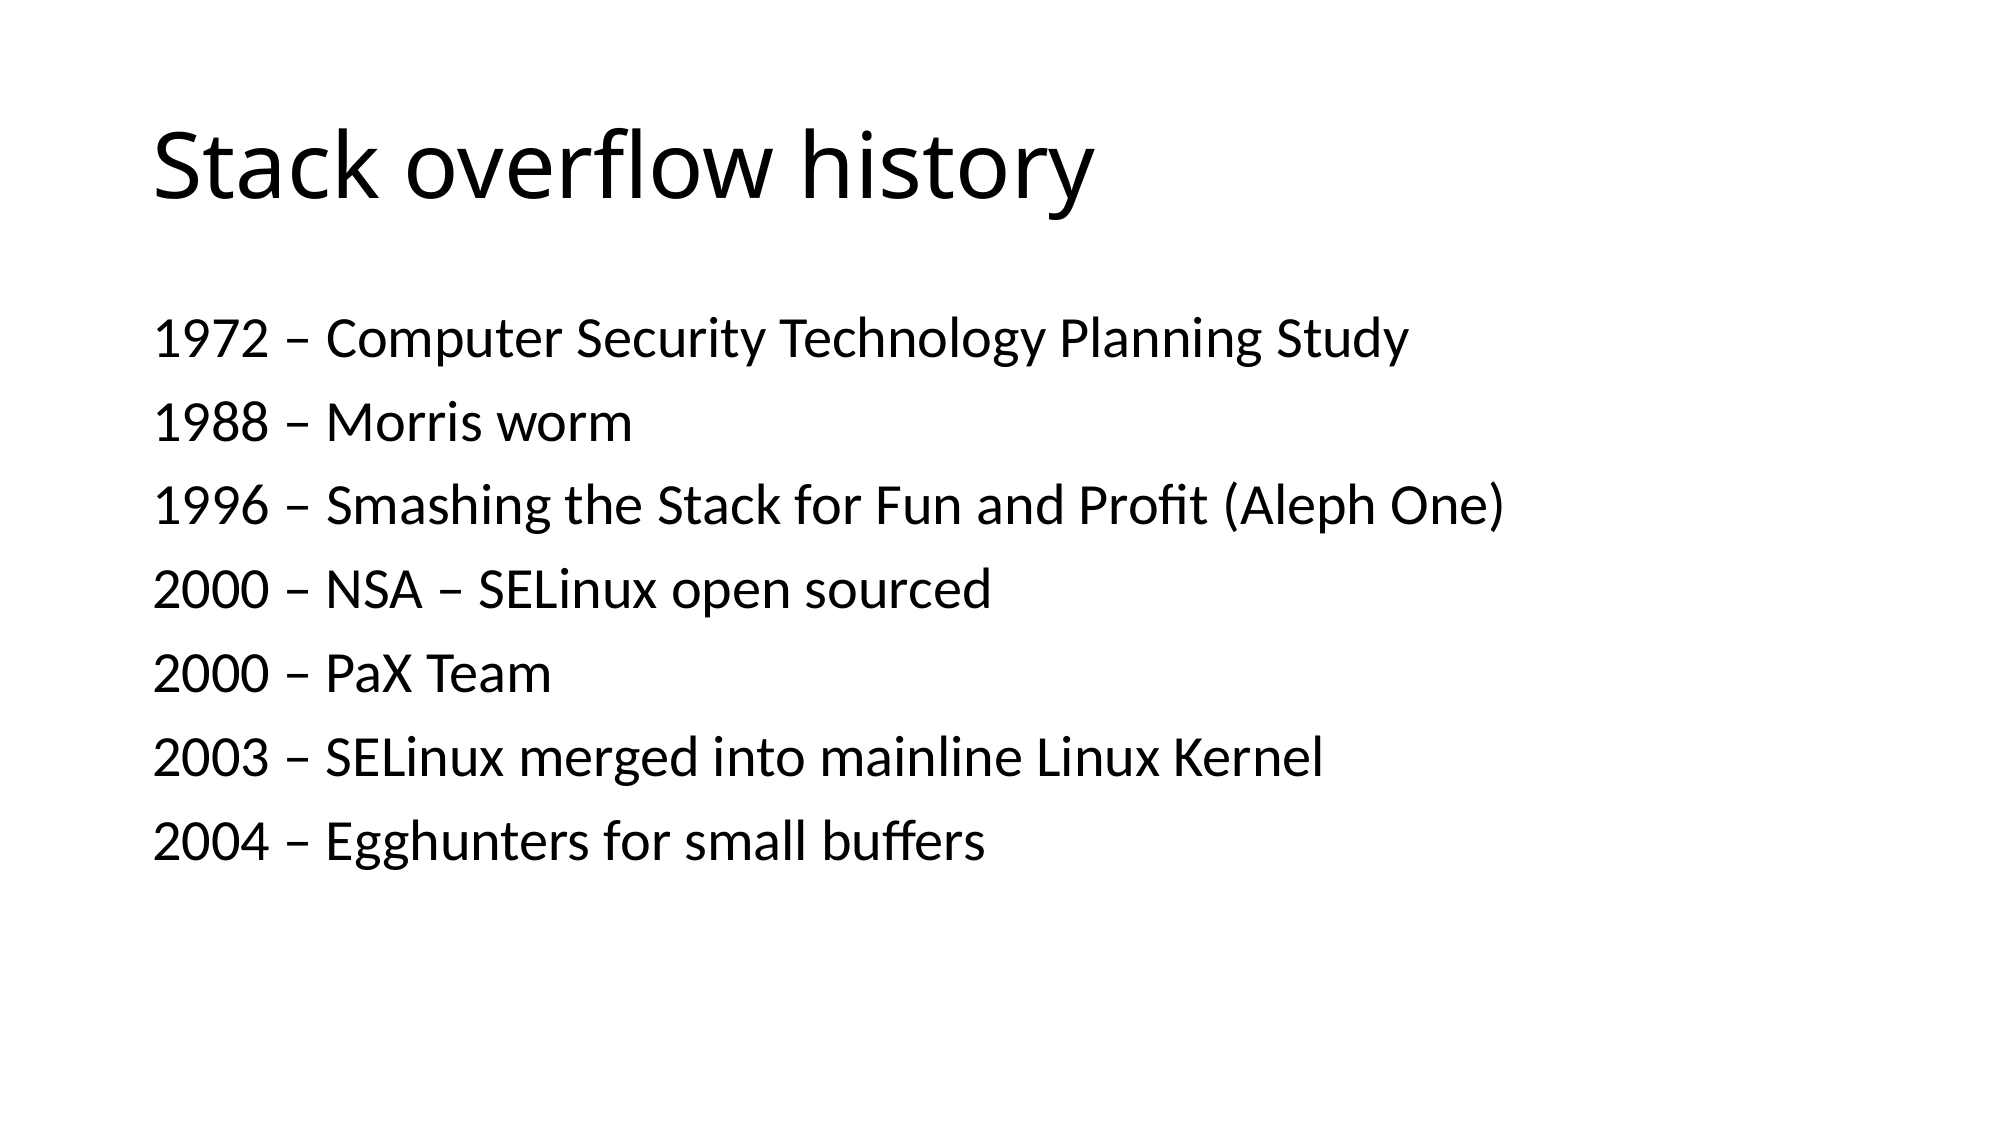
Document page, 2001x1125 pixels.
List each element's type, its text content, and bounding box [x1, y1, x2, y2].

title Stack overflow history [137, 59, 1863, 278]
list 1972 – Computer Security Technology Planning Study 1988 – Morris worm 1996 – Smashing the Stack for Fun and Profit (Aleph One) 2000 – NSA – SELinux open sourced 2000 – PaX Team 2003 – SELinux merged into mainline Linux Kernel 2004 – Egghunters for small buffers [137, 299, 1863, 1014]
